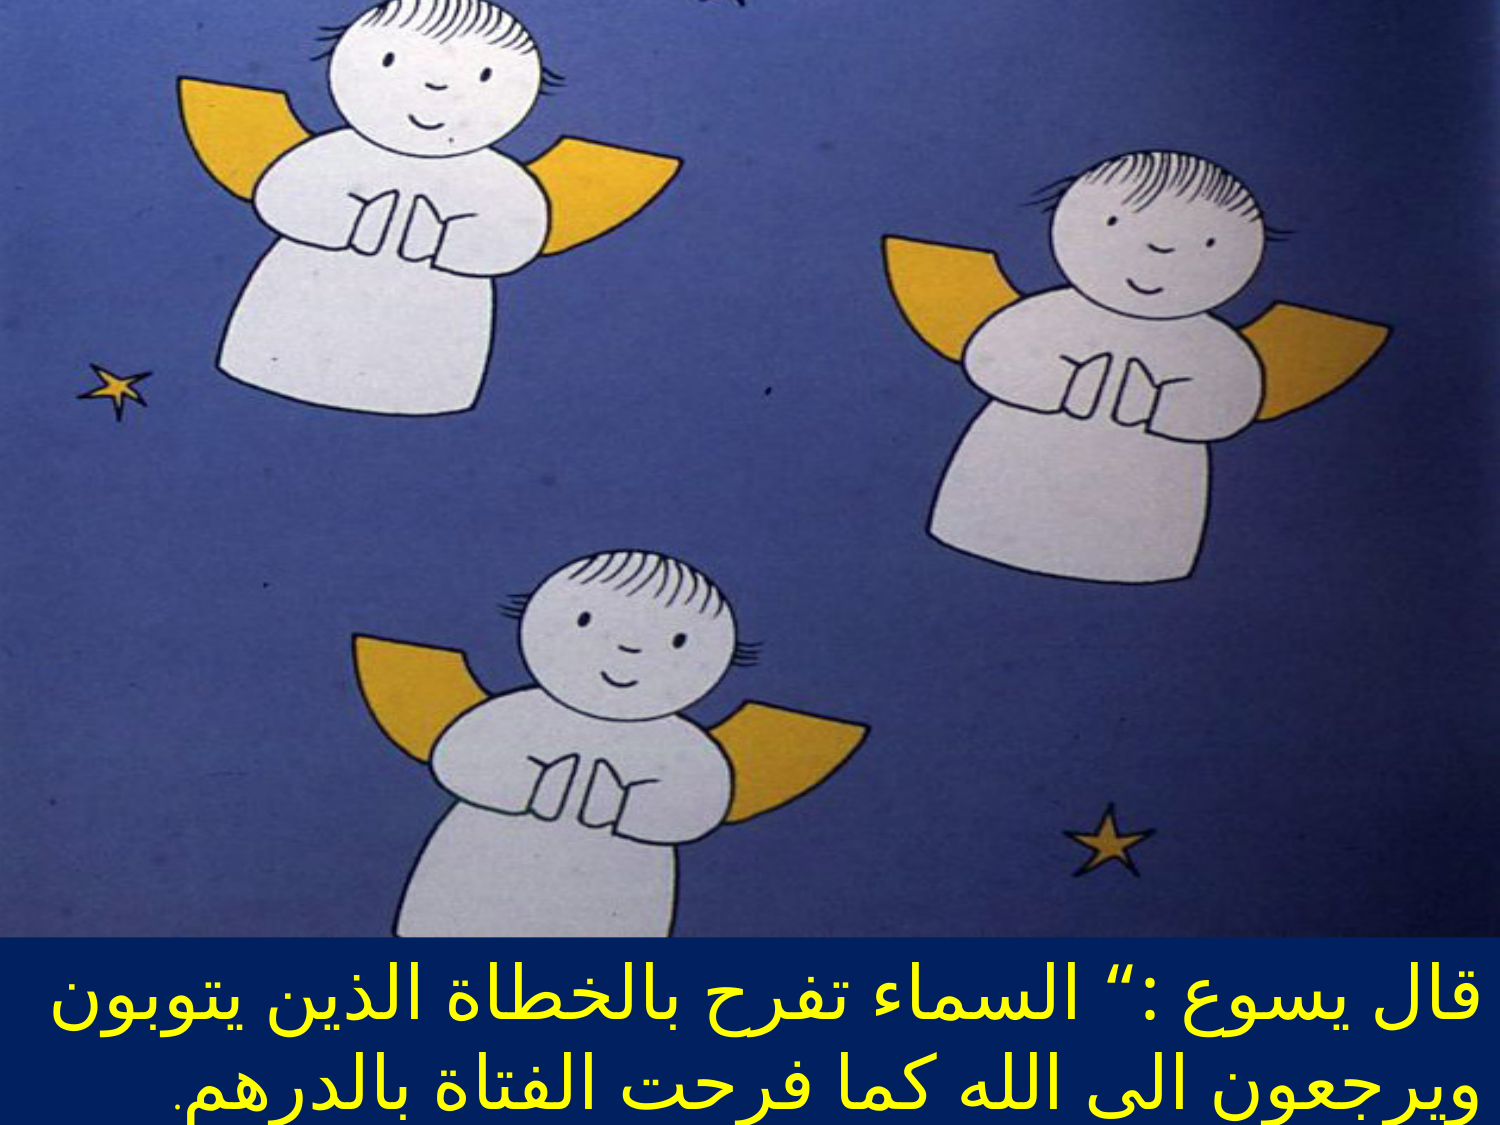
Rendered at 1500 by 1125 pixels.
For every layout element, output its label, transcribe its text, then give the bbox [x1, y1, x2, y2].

text_box قال يسوع :“ السماء تفرح بالخطاة الذين يتوبون ويرجعون الى الله كما فرحت الفتاة بالدرهم. [0, 946, 1500, 1125]
picture [0, 0, 1500, 938]
